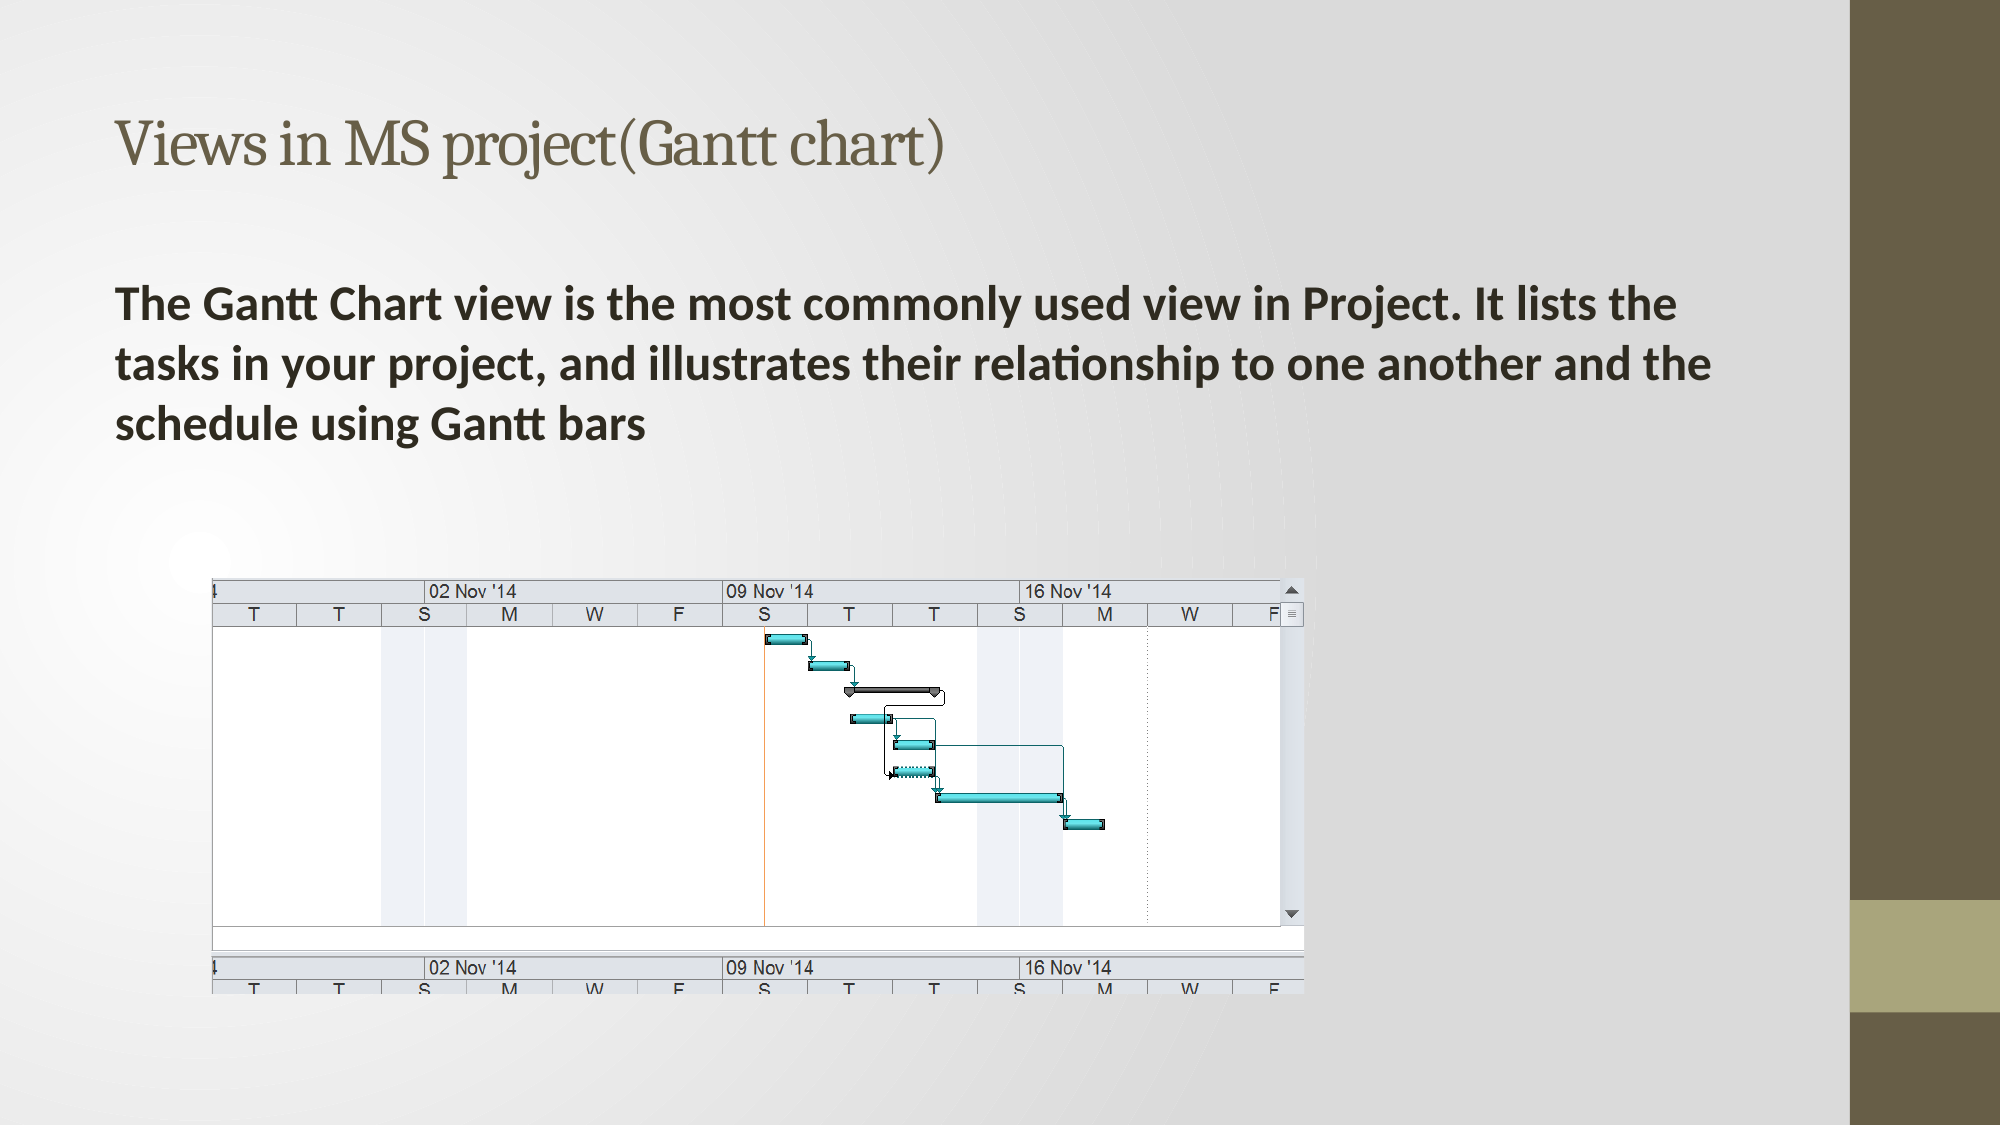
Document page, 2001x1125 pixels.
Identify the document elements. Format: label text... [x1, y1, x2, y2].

picture [210, 577, 1305, 995]
title Views in MS project(Gantt chart) [99, 45, 1767, 233]
list The Gantt Chart view is the most commonly used view in Project. It lists the tasks in your project, and illustrates their relationship to one another and the schedule using Gantt bars [99, 262, 1767, 1050]
